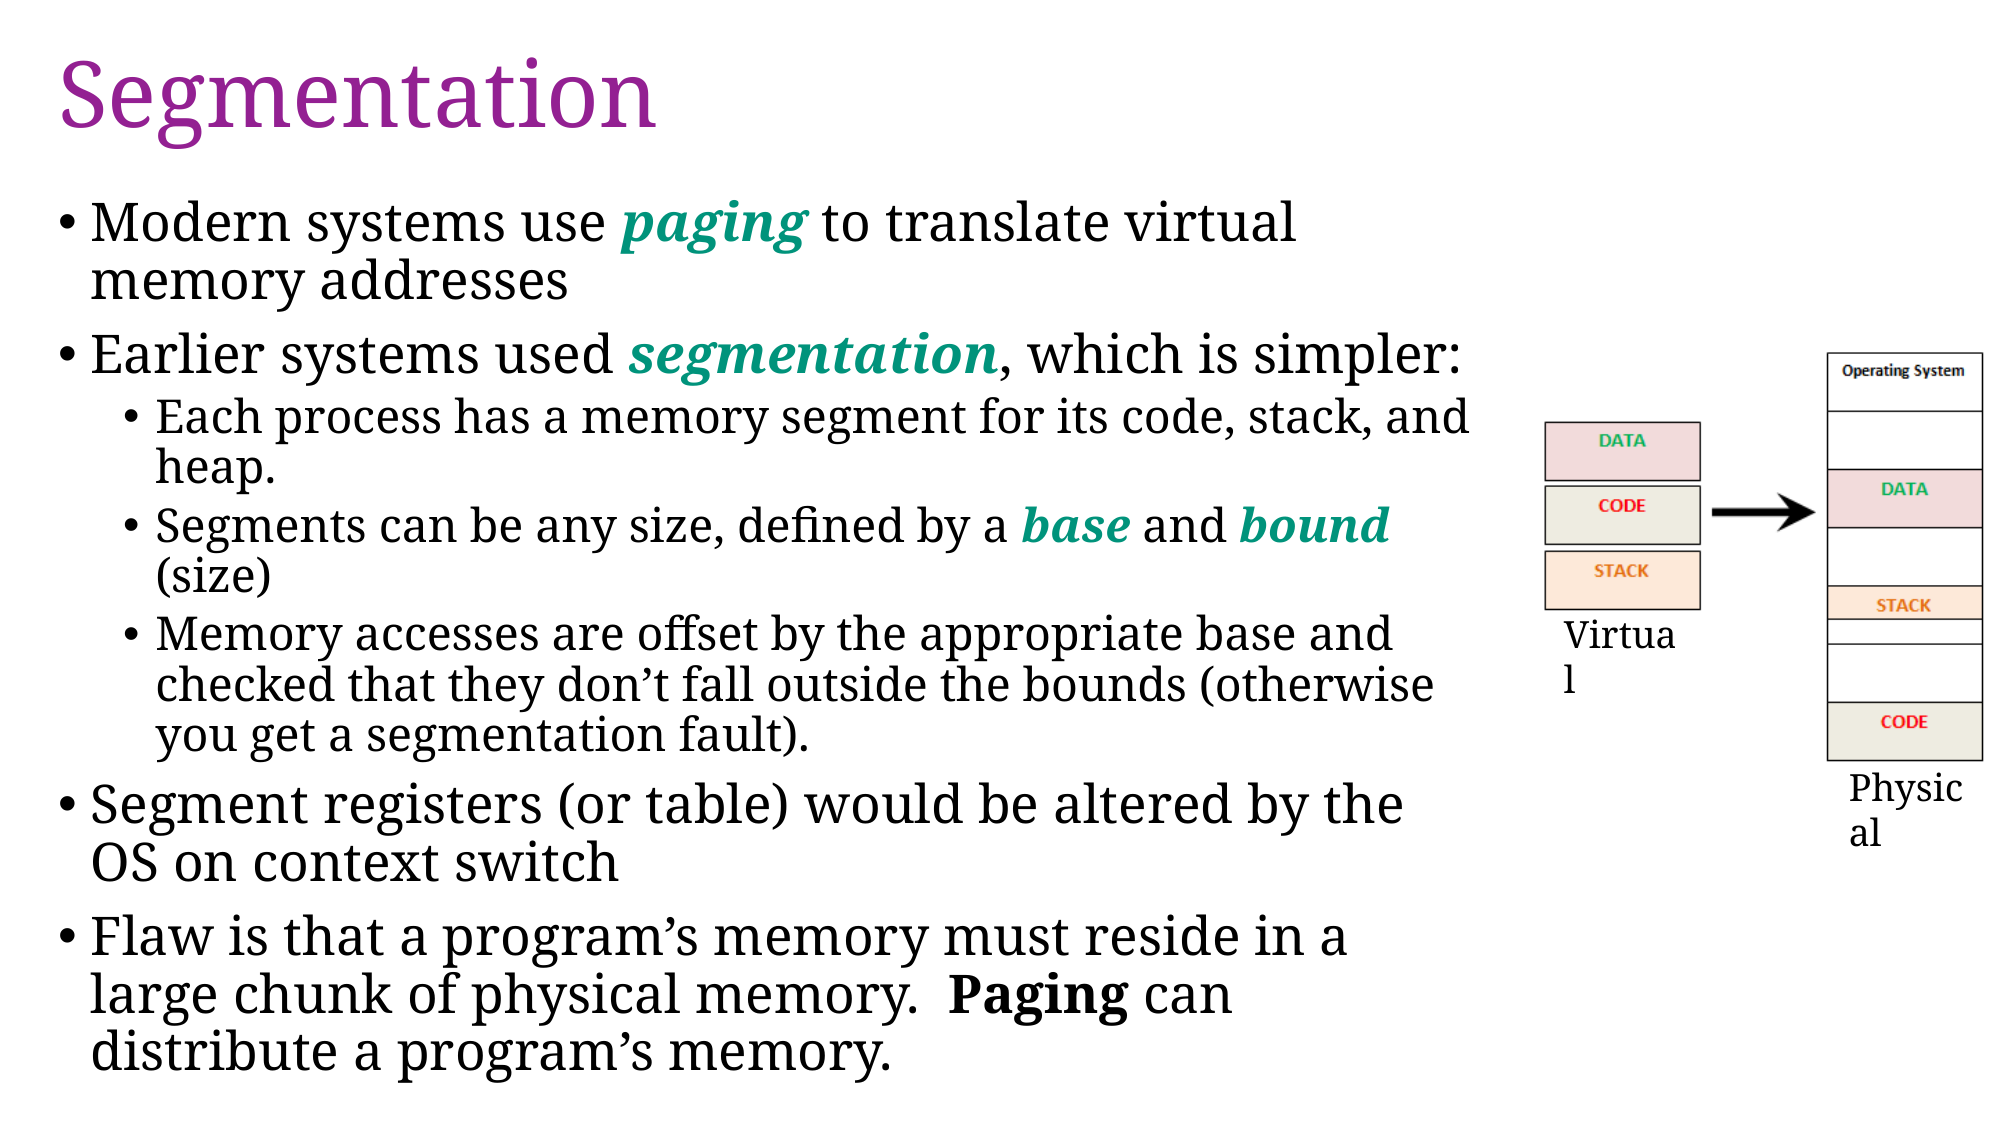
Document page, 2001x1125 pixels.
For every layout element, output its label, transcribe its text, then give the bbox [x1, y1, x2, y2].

list Modern systems use paging to translate virtual memory addresses Earlier systems used segmentation, which is simpler: Each process has a memory segment for its code, stack, and heap. Segments can be any size, defined by a base and bound (size) Memory accesses are offset by the appropriate base and checked that they don’t fall outside the bounds (otherwise you get a segmentation fault). Segment registers (or table) would be altered by the OS on context switch Flaw is that a program’s memory must reside in a large chunk of physical memory. Paging can distribute a program’s memory. [43, 188, 1496, 1106]
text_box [1514, 243, 2000, 812]
title Segmentation [43, 25, 1953, 171]
